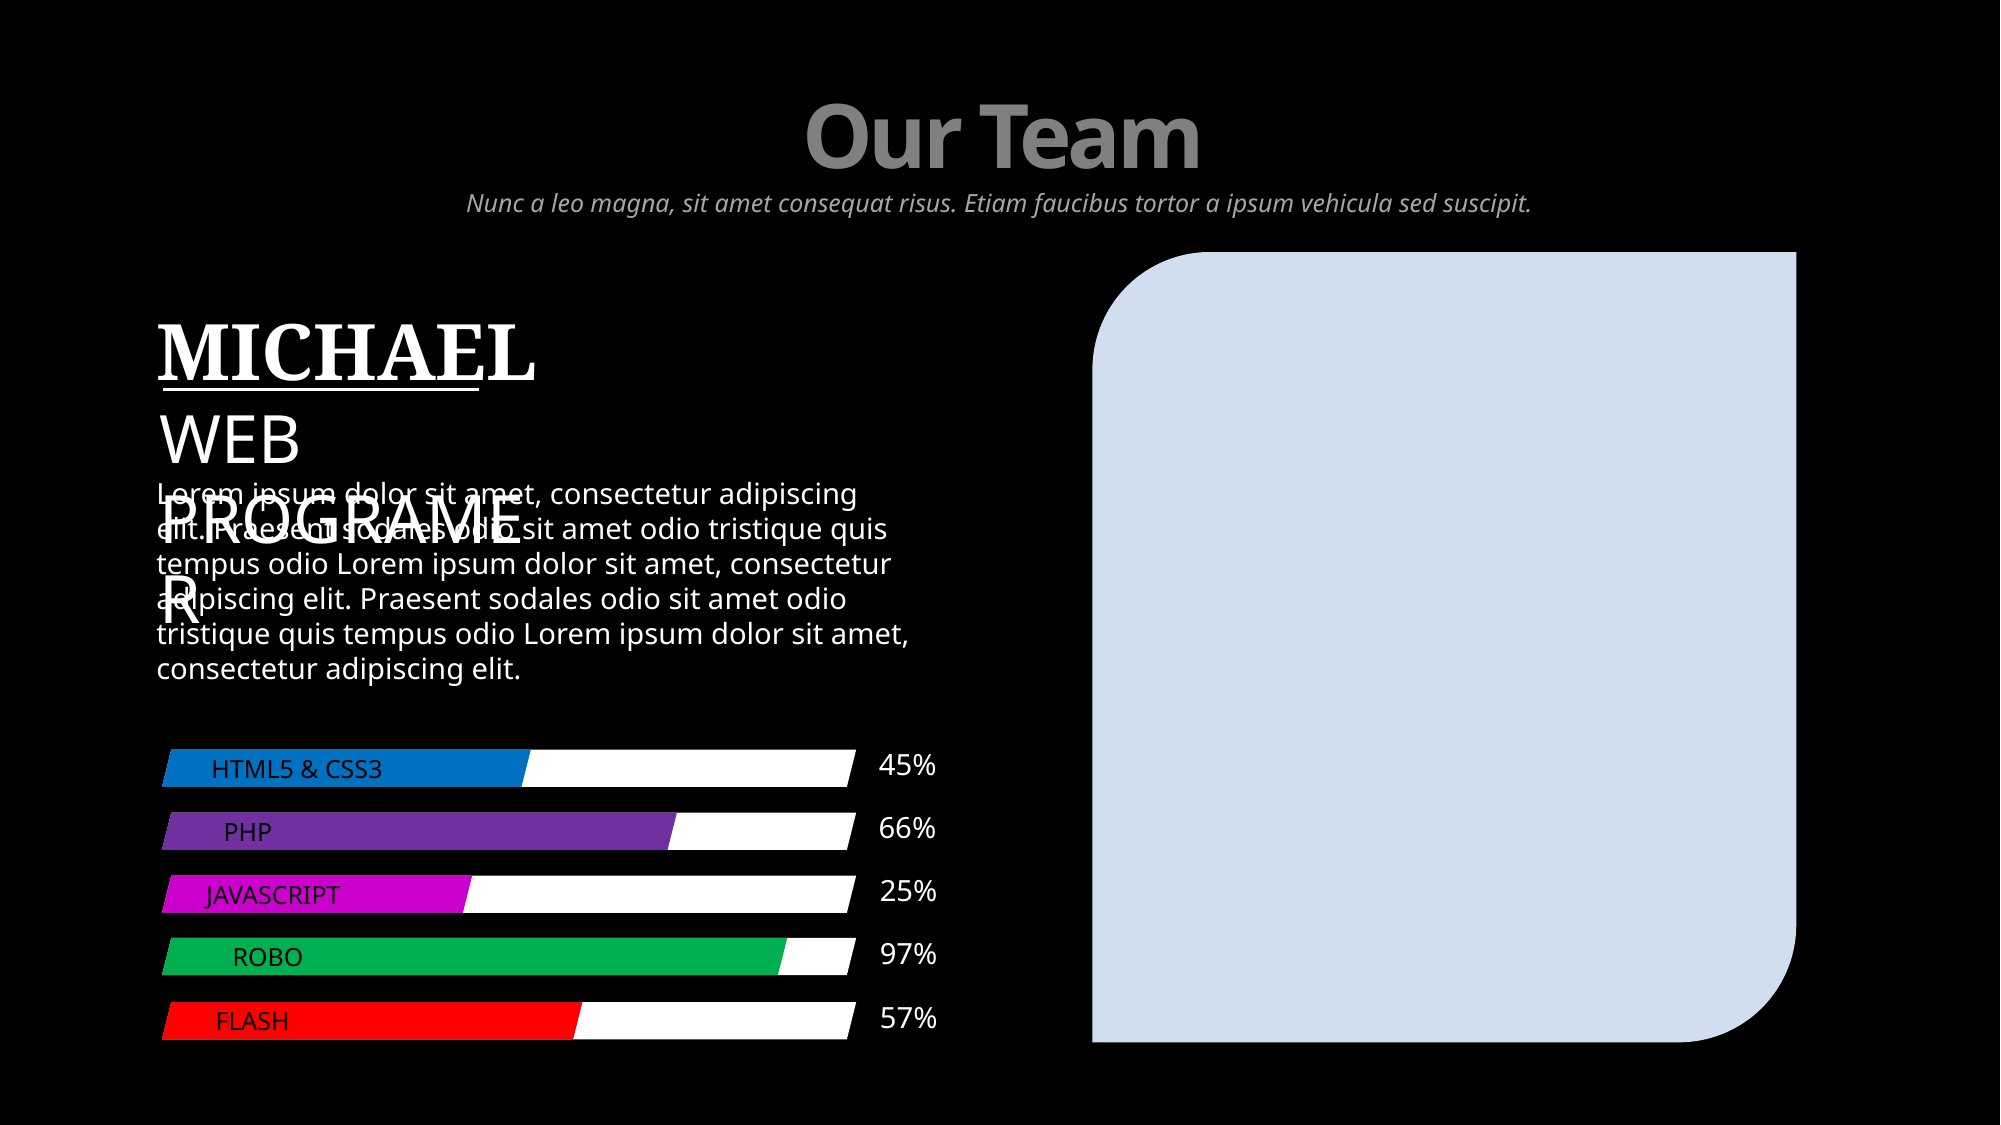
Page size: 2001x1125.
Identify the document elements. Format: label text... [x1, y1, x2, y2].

text_box Our Team [792, 74, 1215, 182]
text_box [575, 1001, 858, 1041]
text_box [669, 811, 858, 852]
text_box 97% [864, 927, 953, 978]
text_box [523, 748, 858, 788]
text_box JAVASCRIPT [160, 874, 474, 914]
text_box FLASH [160, 1001, 584, 1041]
text_box 45% [863, 739, 952, 789]
text_box WEB PROGRAMER [145, 389, 565, 644]
text_box HTML5 & CSS3 [160, 748, 533, 788]
text_box 57% [864, 991, 953, 1042]
text_box Nunc a leo magna, sit amet consequat risus. Etiam faucibus tortor a ipsum vehicula sed suscipit. [123, 182, 1884, 223]
text_box ROBO [160, 936, 789, 977]
text_box MICHAEL [141, 294, 756, 403]
text_box [779, 936, 858, 977]
text_box [464, 874, 858, 914]
text_box 66% [863, 802, 951, 852]
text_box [1092, 252, 1798, 1043]
text_box Lorem ipsum dolor sit amet, consectetur adipiscing elit. Praesent sodales odio sit amet odio tristique quis tempus odio Lorem ipsum dolor sit amet, consectetur adipiscing elit. Praesent sodales odio sit amet odio tristique quis tempus odio Lorem ipsum dolor sit amet, consectetur adipiscing elit. [141, 467, 926, 693]
text_box 25% [864, 865, 953, 915]
text_box PHP [160, 811, 679, 852]
